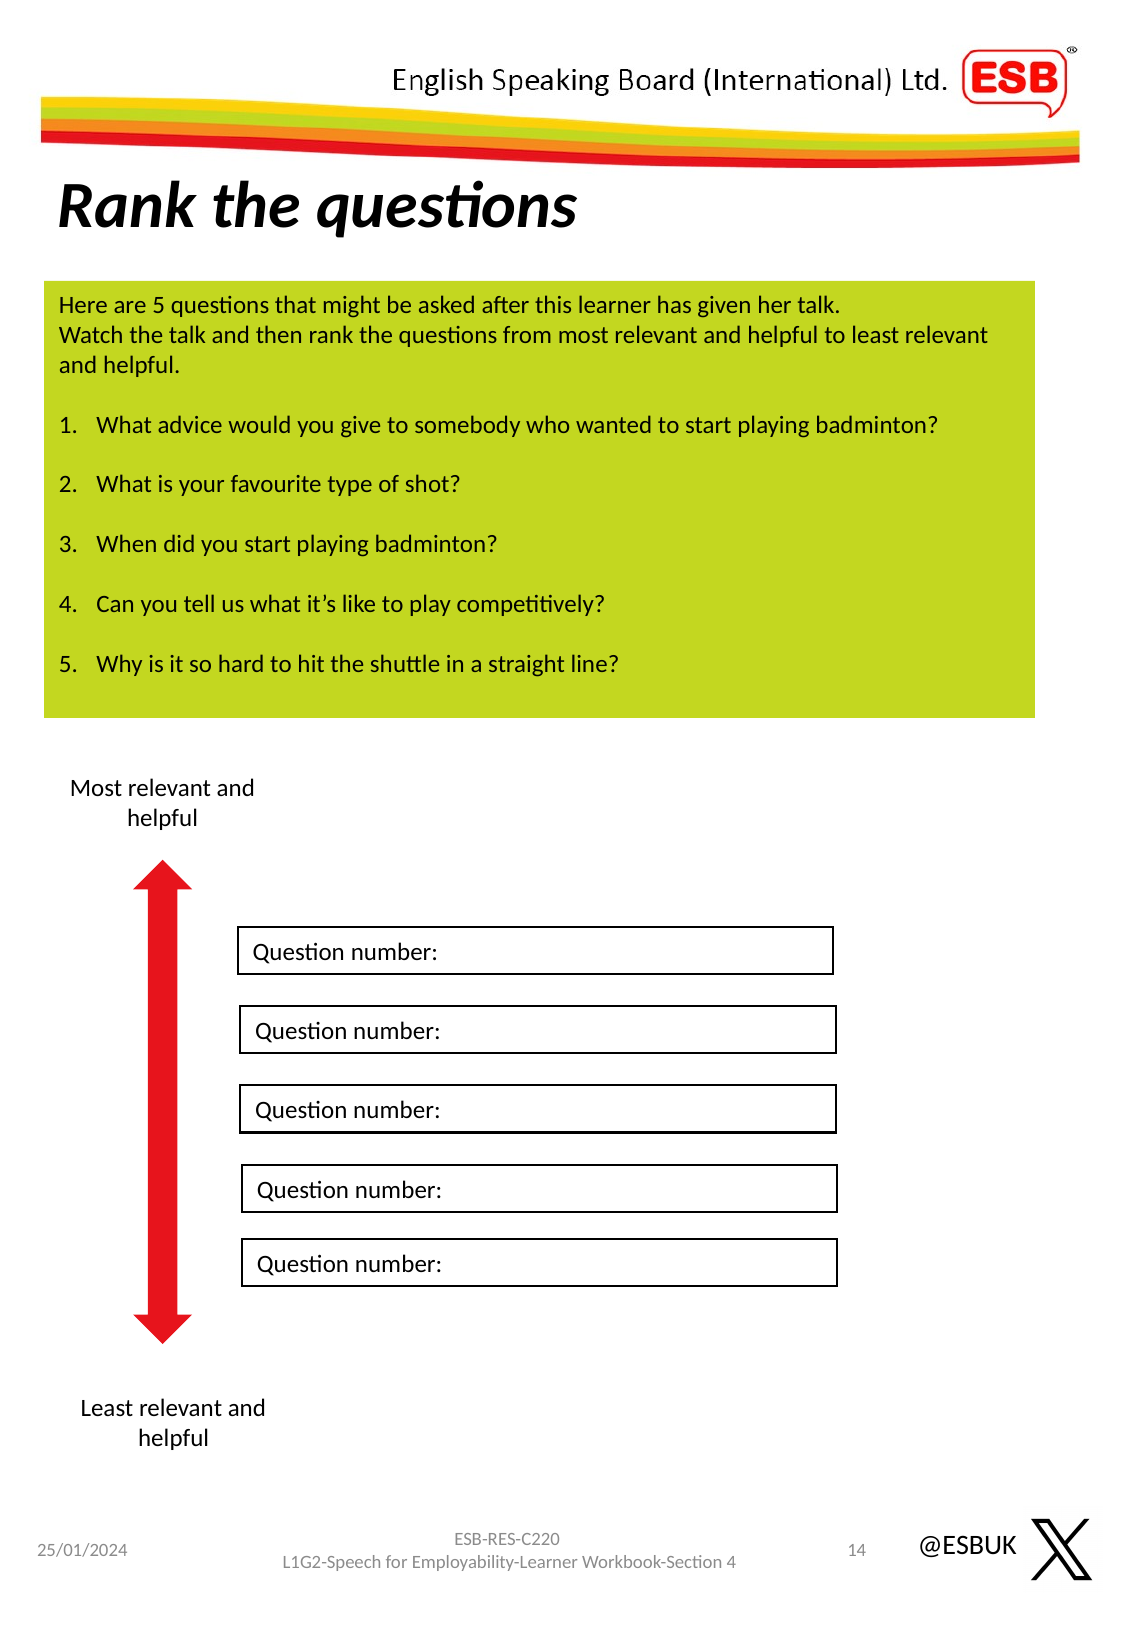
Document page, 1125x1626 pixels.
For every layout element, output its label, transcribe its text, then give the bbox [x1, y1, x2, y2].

text_box Question number: [239, 1005, 837, 1054]
text_box Question number: [239, 1084, 837, 1134]
text_box Question number: [237, 926, 834, 975]
picture [1023, 1506, 1103, 1593]
slide_number 14 [697, 1506, 882, 1593]
text_box Most relevant and helpful [50, 764, 276, 839]
title Rank the questions [42, 162, 1014, 250]
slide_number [22, 1506, 276, 1593]
text_box Least relevant and helpful [61, 1384, 287, 1459]
text_box Question number: [241, 1164, 838, 1213]
footer ESB-RES-C220 L1G2-Speech for Employability-Learner Workbook-Section 4 [276, 1506, 697, 1593]
text_box Question number: [241, 1238, 838, 1287]
text_box Here are 5 questions that might be asked after this learner has given her talk. Watch the talk and then rank the questions from most relevant and helpful to least relevant and helpful. What advice would you give to somebody who wanted to start playing badminton? What is your favourite type of shot? When did you start playing badminton? Can you tell us what it’s like to play competitively? Why is it so hard to hit the shuttle in a straight line? [43, 280, 1036, 719]
picture [0, 1, 1125, 234]
text_box [130, 858, 195, 1346]
